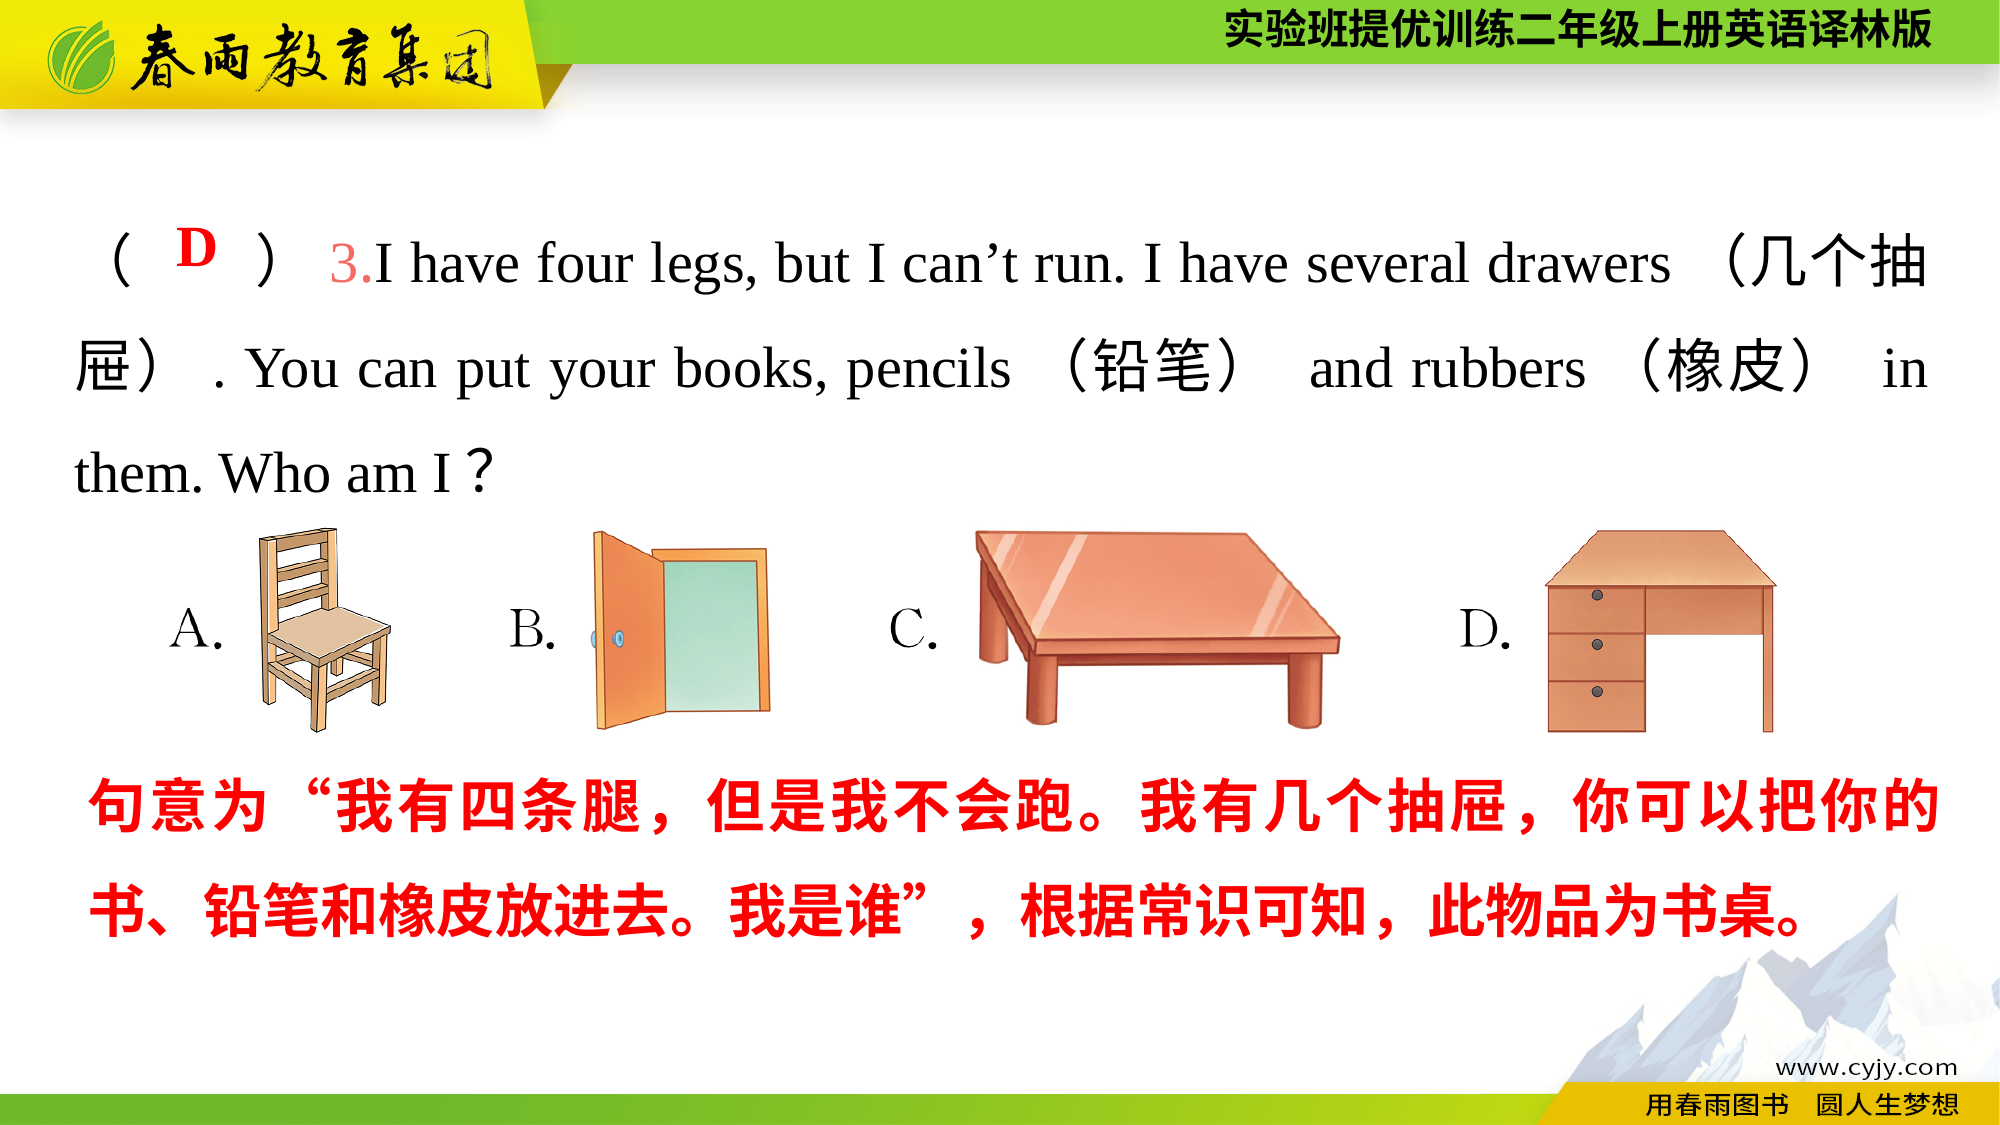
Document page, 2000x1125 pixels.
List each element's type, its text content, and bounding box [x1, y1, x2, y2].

text_box D [161, 200, 234, 286]
picture [0, 0, 2000, 1125]
list （ ）3.I have four legs, but I can’t run. I have several drawers（几个抽屉）. You can put your books, pencils（铅笔） and rubbers（橡皮） in them. Who am I？ [59, 181, 1944, 502]
text_box 句意为“我有四条腿，但是我不会跑。我有几个抽屉，你可以把你的书、铅笔和橡皮放进去。我是谁”，根据常识可知，此物品为书桌。 [72, 726, 1957, 952]
